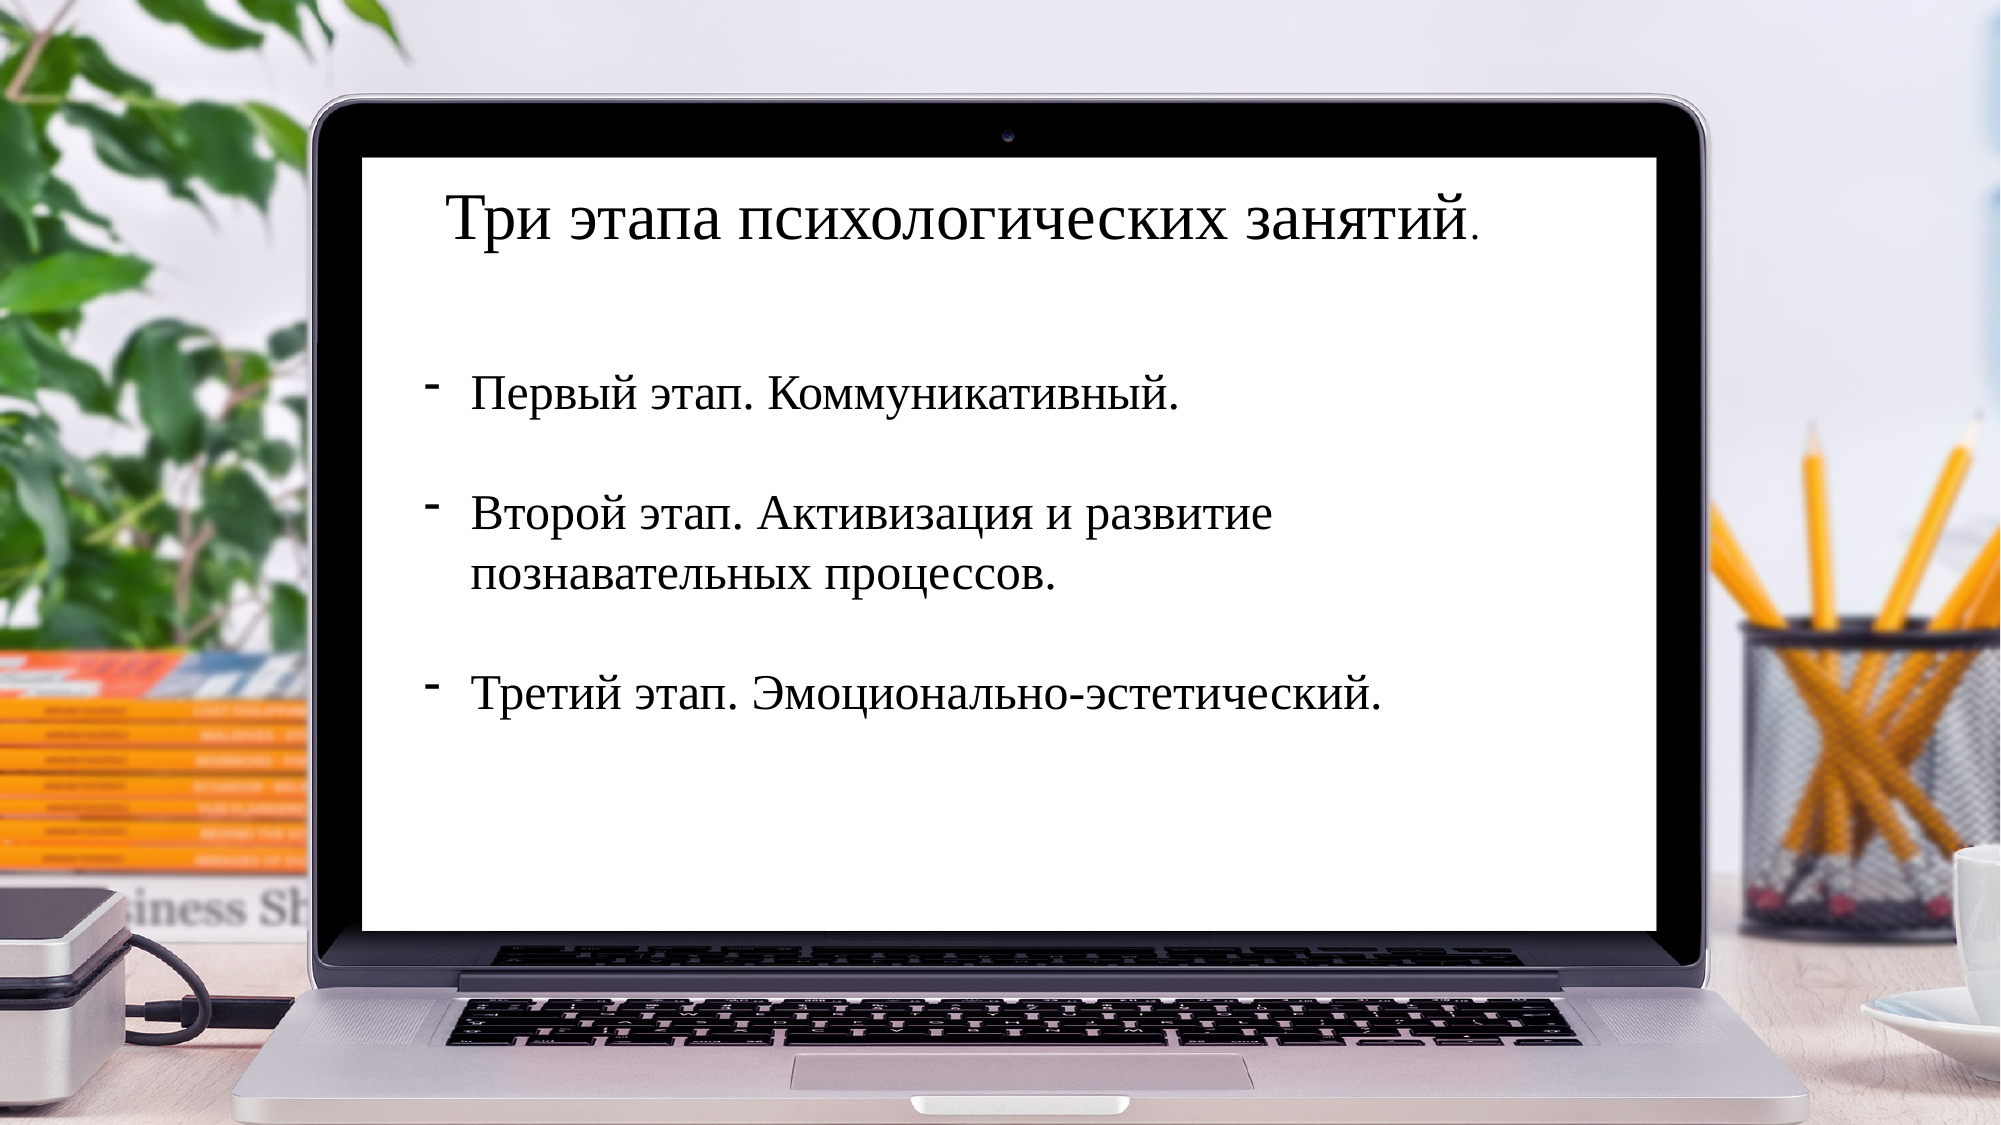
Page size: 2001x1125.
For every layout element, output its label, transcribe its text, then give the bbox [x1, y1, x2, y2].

text_box Три этапа психологических занятий. [354, 165, 1571, 261]
text_box Первый этап. Коммуникативный. Второй этап. Активизация и развитие познавательных процессов. Третий этап. Эмоционально-эстетический. [409, 291, 1625, 937]
picture [0, 0, 2001, 1125]
